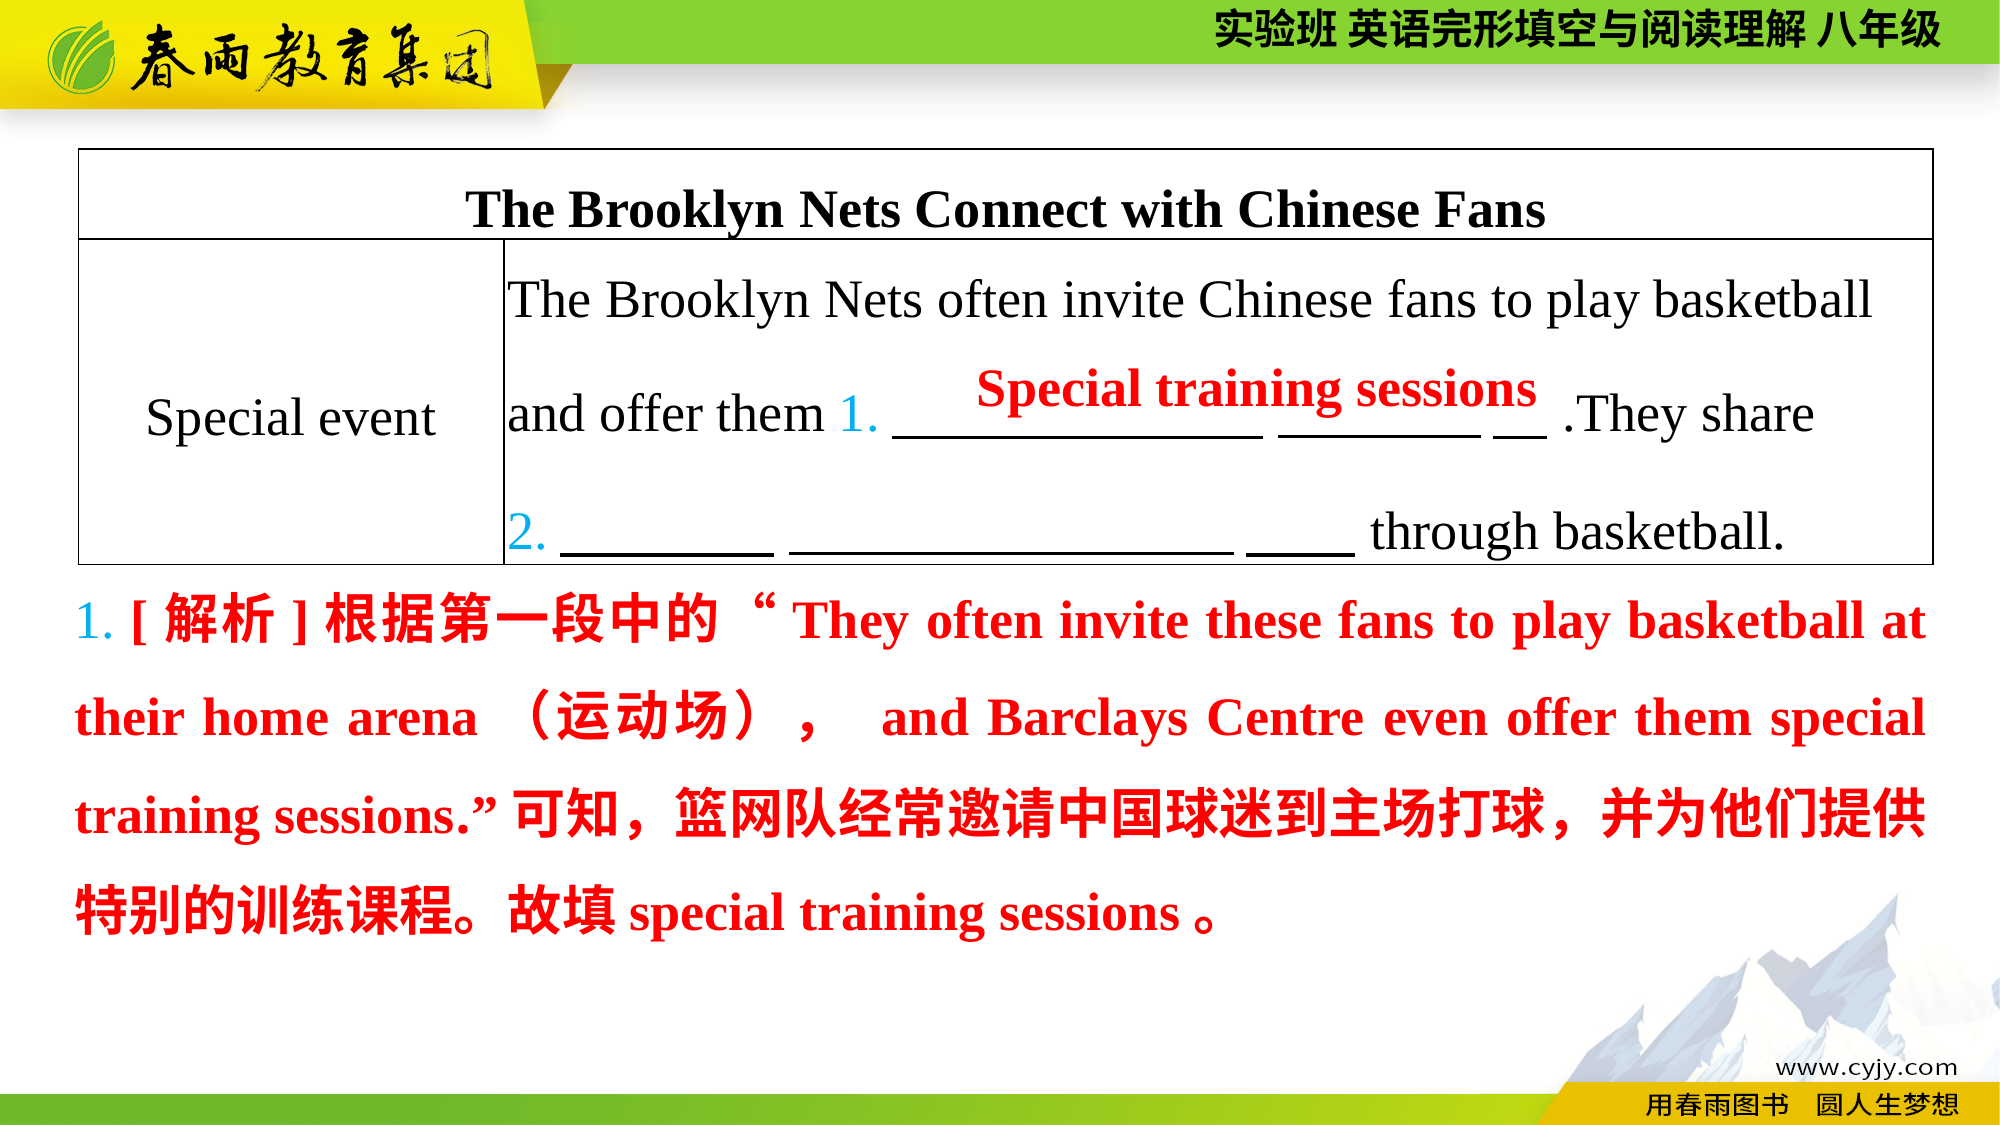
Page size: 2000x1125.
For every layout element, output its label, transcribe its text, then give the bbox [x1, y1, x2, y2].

table_cell Special event [79, 240, 503, 544]
picture [0, 0, 2000, 1125]
list 1. [解析]根据第一段中的“They often invite these fans to play basketball at their home arena（运动场）， and Barclays Centre even offer them special training sessions.”可知，篮网队经常邀请中国球迷到主场打球，并为他们提供特别的训练课程。故填special training sessions。 [59, 544, 1944, 941]
table_header The Brooklyn Nets Connect with Chinese Fans [79, 150, 1932, 238]
text_box Special training sessions [962, 344, 1553, 425]
table_cell The Brooklyn Nets often invite Chinese fans to play basketball and offer them 1. , .They share 2. . ，through basketball. [505, 240, 1932, 544]
